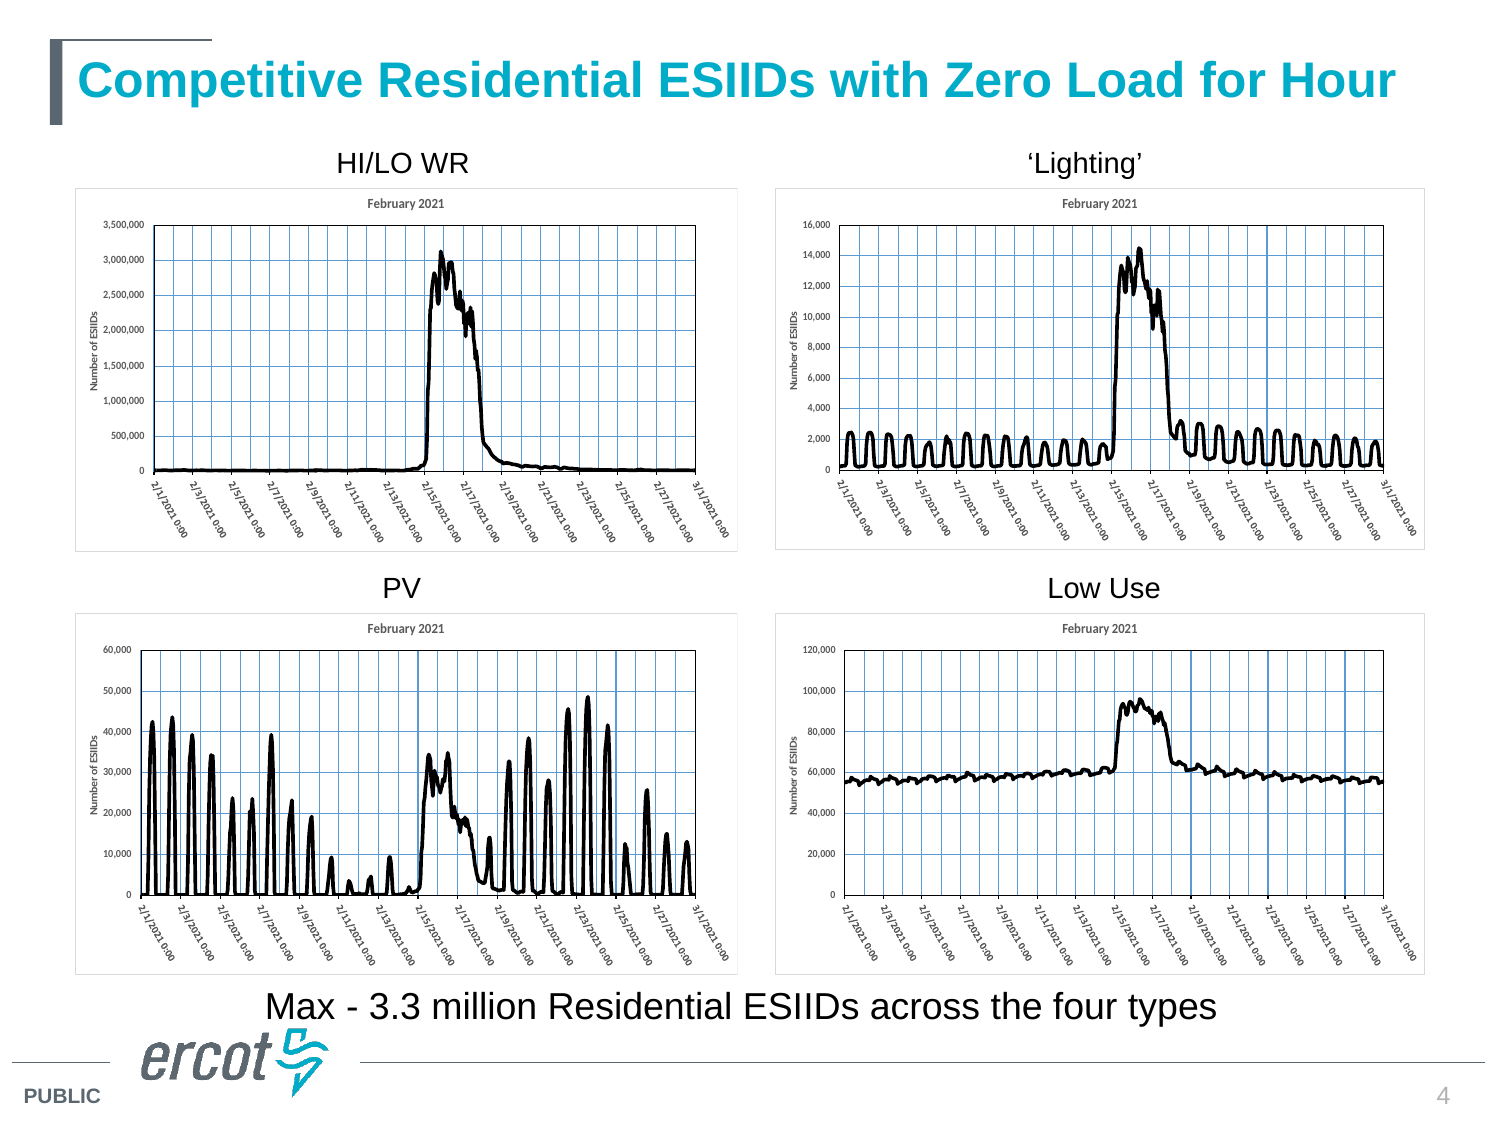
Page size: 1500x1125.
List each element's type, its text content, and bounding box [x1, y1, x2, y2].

picture [74, 612, 738, 976]
text_box Low Use [1032, 562, 1183, 610]
picture [774, 612, 1426, 976]
slide_number 4 [1400, 1076, 1488, 1113]
picture [137, 1024, 332, 1100]
picture [774, 187, 1426, 551]
picture [74, 187, 738, 553]
text_box HI/LO WR [321, 137, 510, 185]
text_box Max - 3.3 million Residential ESIIDs across the four types [249, 974, 1250, 1035]
title Competitive Residential ESIIDs with Zero Load for Hour [62, 39, 1450, 125]
text_box ‘Lighting’ [1012, 137, 1200, 185]
text_box PV [367, 562, 455, 610]
